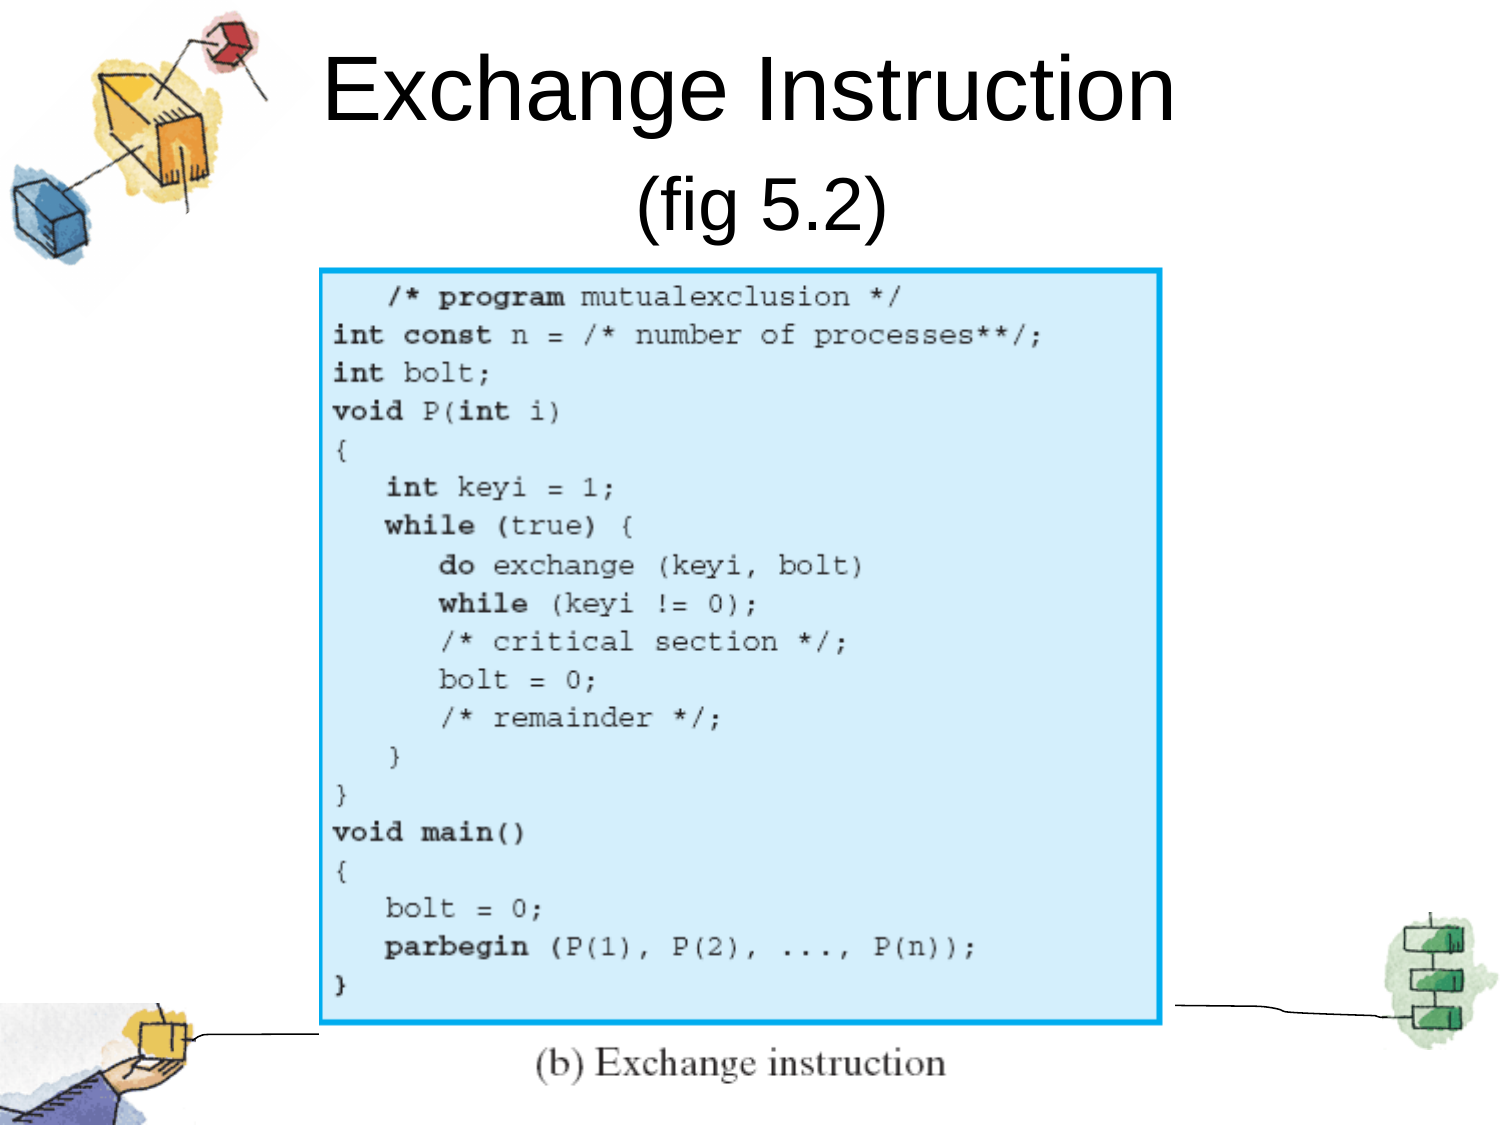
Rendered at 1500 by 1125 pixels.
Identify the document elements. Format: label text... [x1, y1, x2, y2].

title Exchange Instruction (fig 5.2) [74, 44, 1426, 233]
picture [0, 1003, 196, 1125]
picture [319, 262, 1176, 1088]
picture [114, 0, 274, 44]
picture [1382, 912, 1500, 1050]
picture [0, 85, 167, 316]
picture [323, 274, 1156, 1019]
